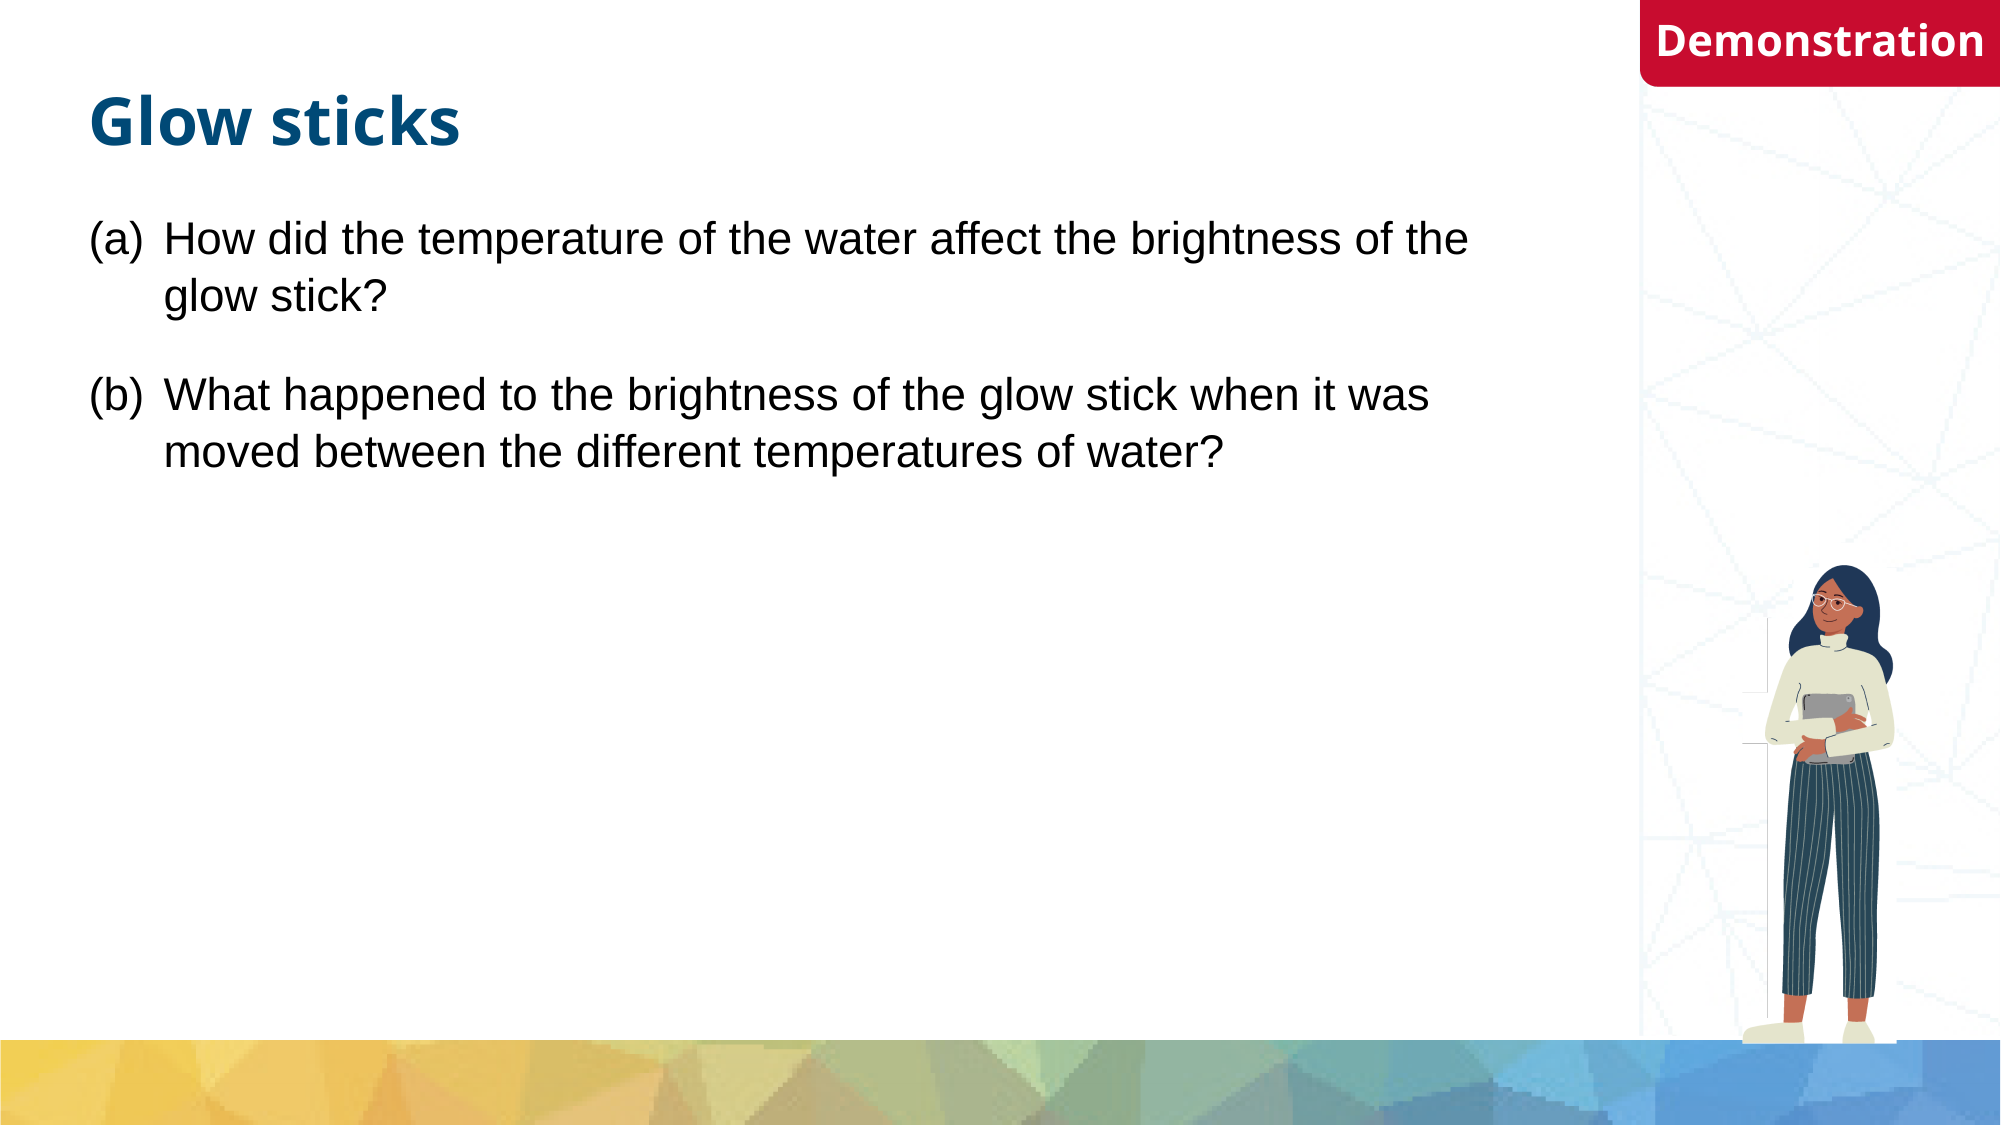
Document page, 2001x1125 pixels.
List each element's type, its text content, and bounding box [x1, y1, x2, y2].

text_box How did the temperature of the water affect the brightness of the glow stick? What happened to the brightness of the glow stick when it was moved between the different temperatures of water? [88, 206, 1565, 890]
title Glow sticks [88, 88, 1565, 161]
picture [0, 0, 2001, 1125]
